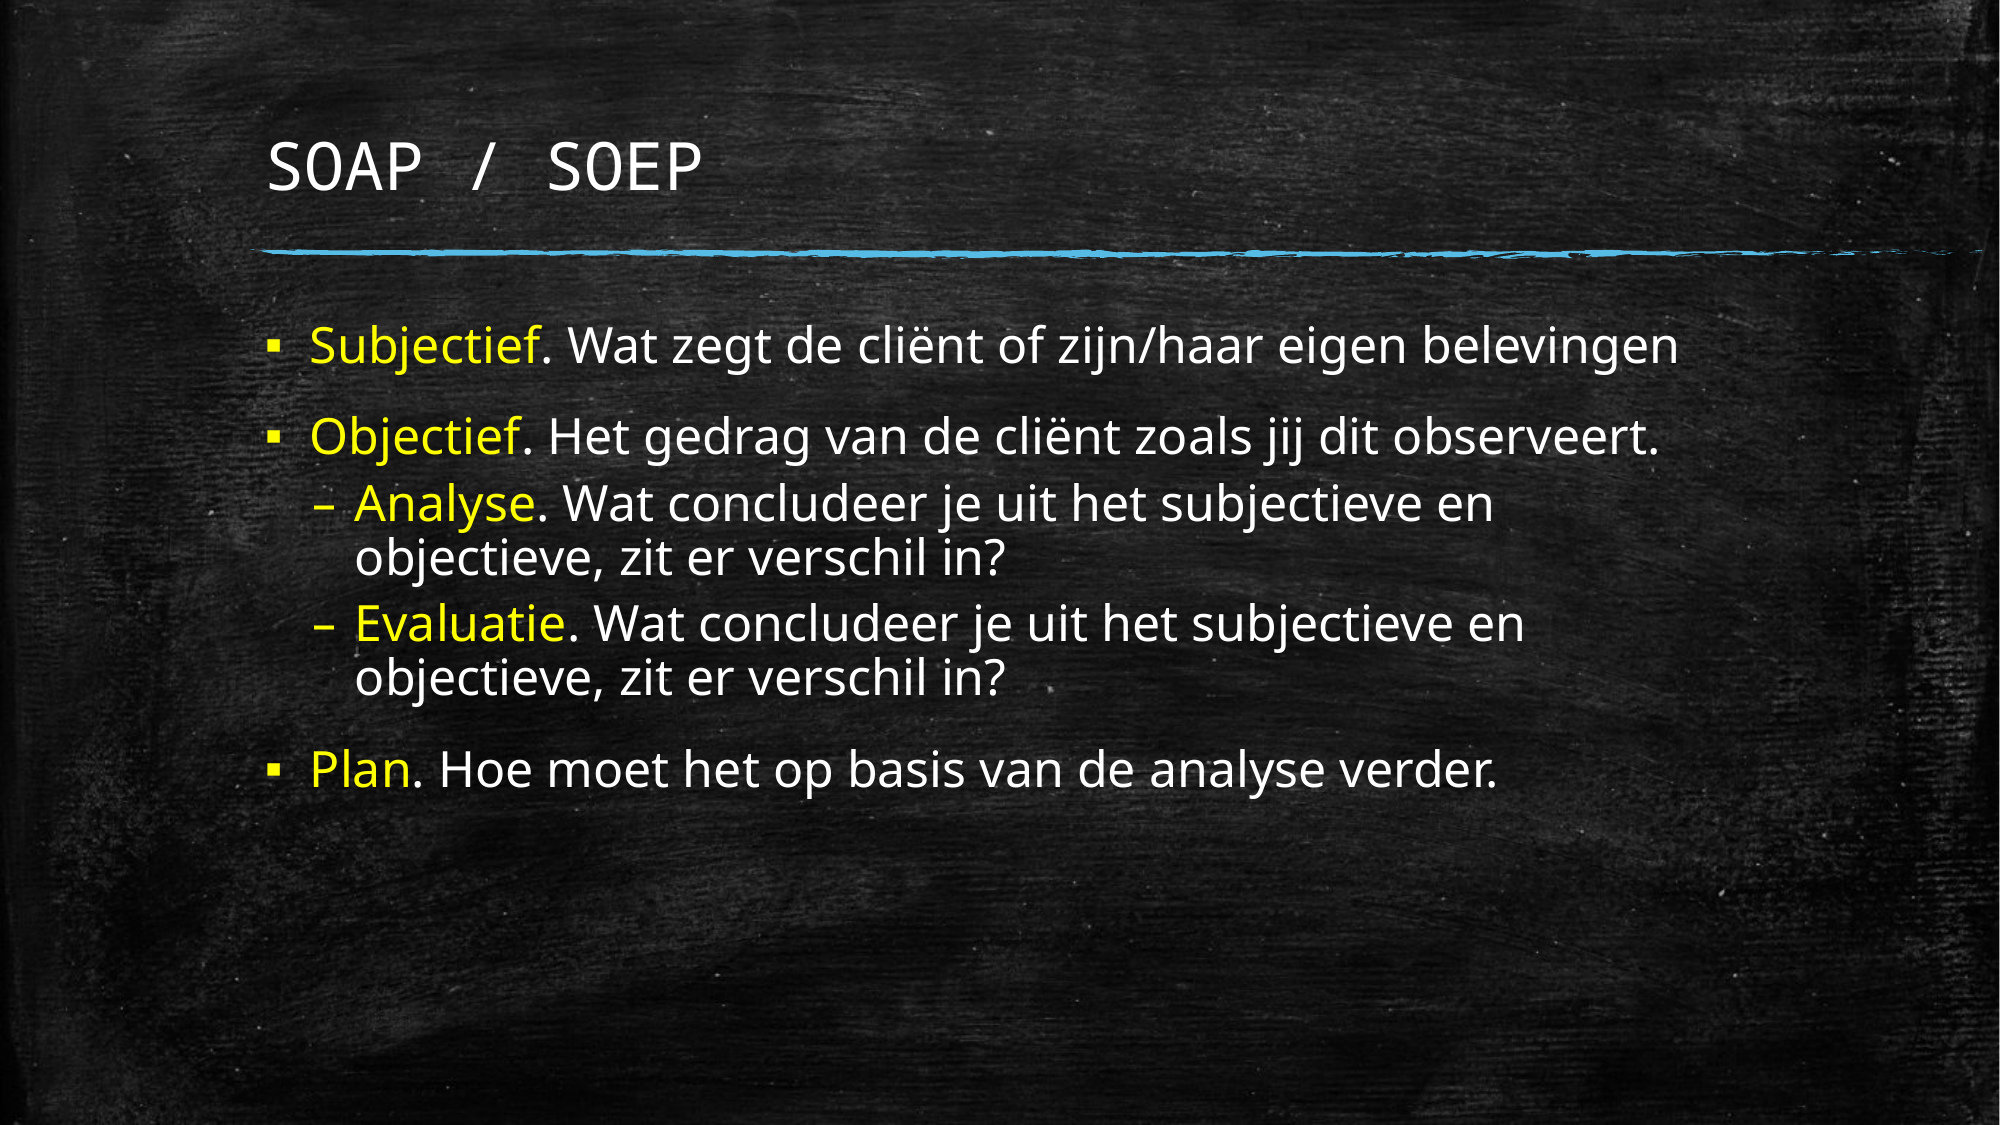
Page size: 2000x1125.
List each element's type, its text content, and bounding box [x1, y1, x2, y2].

title SOAP / SOEP [249, 45, 1750, 213]
list Subjectief. Wat zegt de cliënt of zijn/haar eigen belevingen Objectief. Het gedrag van de cliënt zoals jij dit observeert. Analyse. Wat concludeer je uit het subjectieve en objectieve, zit er verschil in? Evaluatie. Wat concludeer je uit het subjectieve en objectieve, zit er verschil in? Plan. Hoe moet het op basis van de analyse verder. [249, 312, 1750, 1013]
